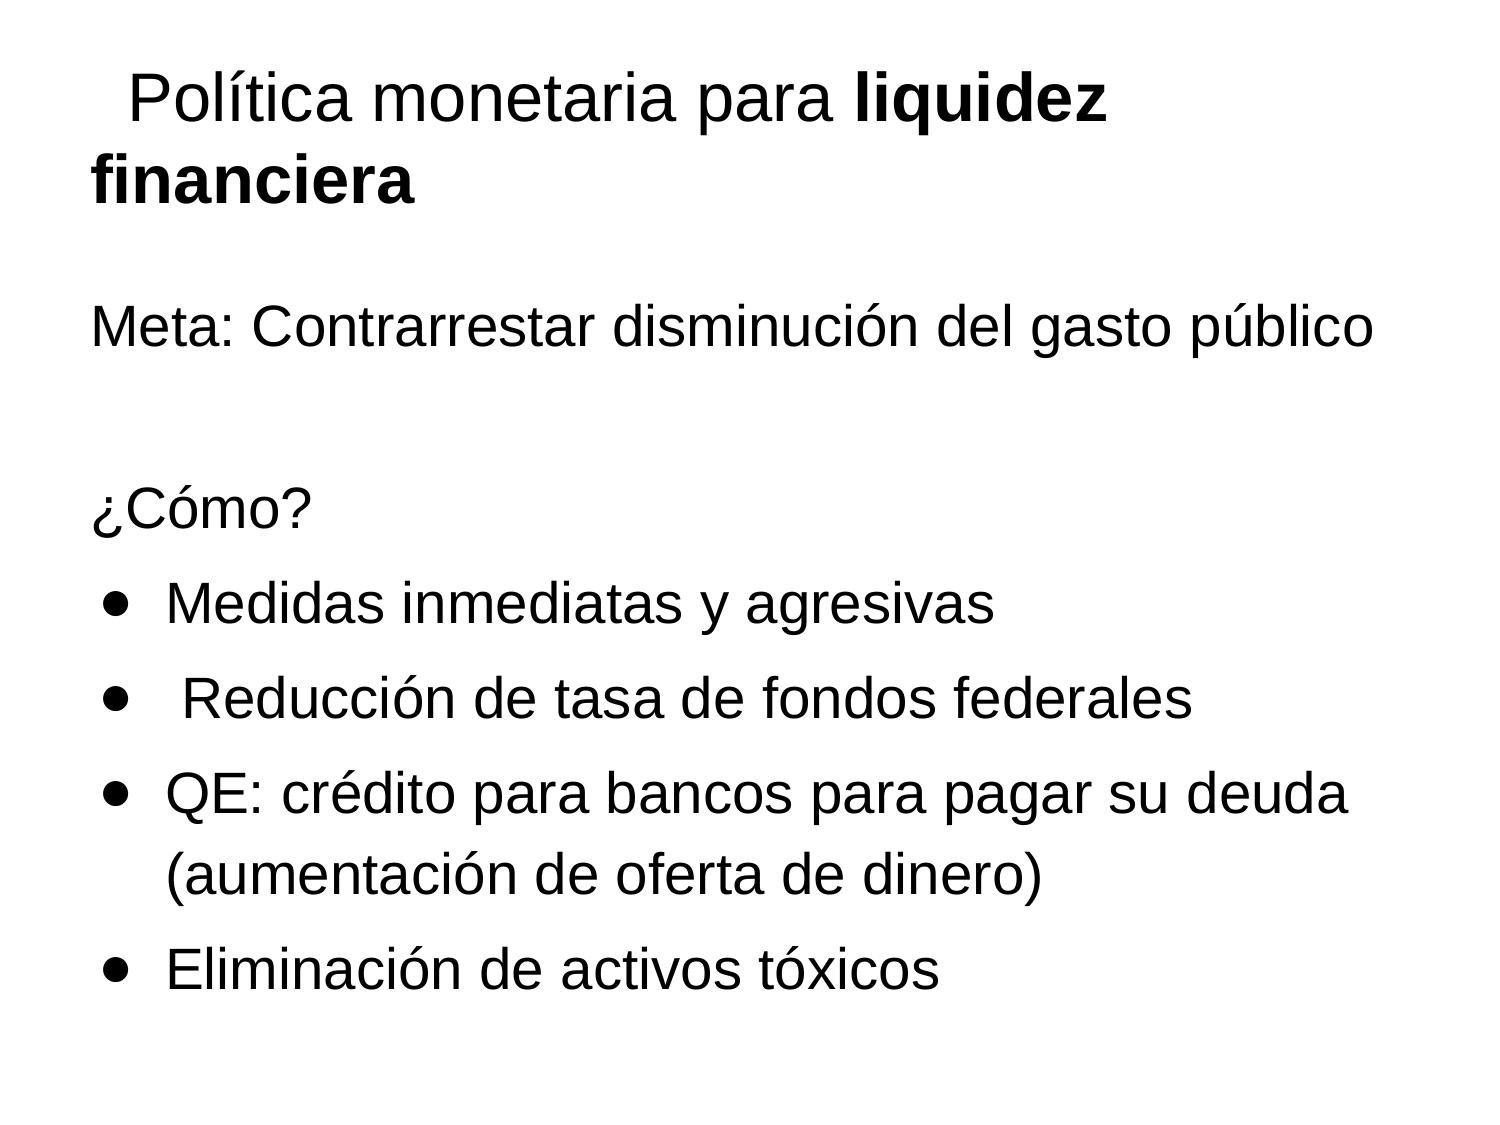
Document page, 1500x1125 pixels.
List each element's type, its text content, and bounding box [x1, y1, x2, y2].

list Meta: Contrarrestar disminución del gasto público ¿Cómo? Medidas inmediatas y agresivas Reducción de tasa de fondos federales QE: crédito para bancos para pagar su deuda (aumentación de oferta de dinero) Eliminación de activos tóxicos [75, 262, 1425, 1078]
title Política monetaria para liquidez financiera [75, 45, 1425, 233]
